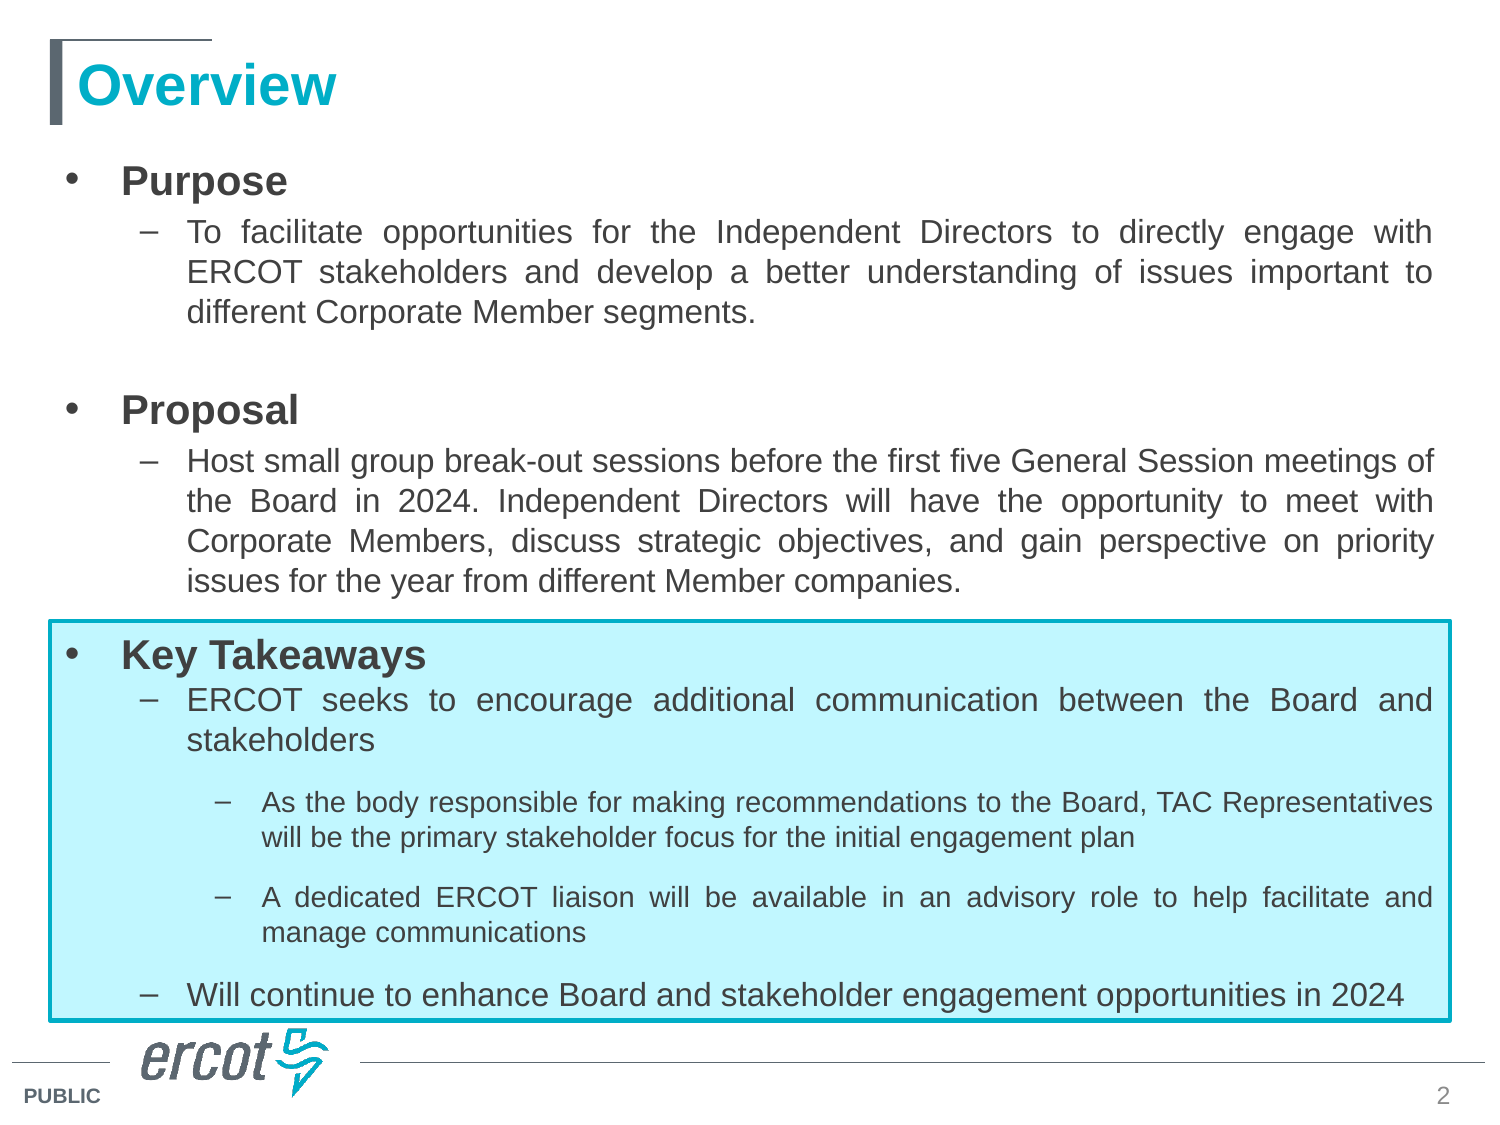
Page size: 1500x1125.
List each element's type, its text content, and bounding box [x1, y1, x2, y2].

slide_number 2 [1400, 1076, 1488, 1113]
list Purpose To facilitate opportunities for the Independent Directors to directly engage with ERCOT stakeholders and develop a better understanding of issues important to different Corporate Member segments. Proposal Host small group break-out sessions before the first five General Session meetings of the Board in 2024. Independent Directors will have the opportunity to meet with Corporate Members, discuss strategic objectives, and gain perspective on priority issues for the year from different Member companies. [50, 146, 1450, 620]
title Overview [62, 39, 1450, 125]
picture [137, 1024, 332, 1100]
text_box Key Takeaways ERCOT seeks to encourage additional communication between the Board and stakeholders As the body responsible for making recommendations to the Board, TAC Representatives will be the primary stakeholder focus for the initial engagement plan A dedicated ERCOT liaison will be available in an advisory role to help facilitate and manage communications Will continue to enhance Board and stakeholder engagement opportunities in 2024 [50, 620, 1450, 1021]
